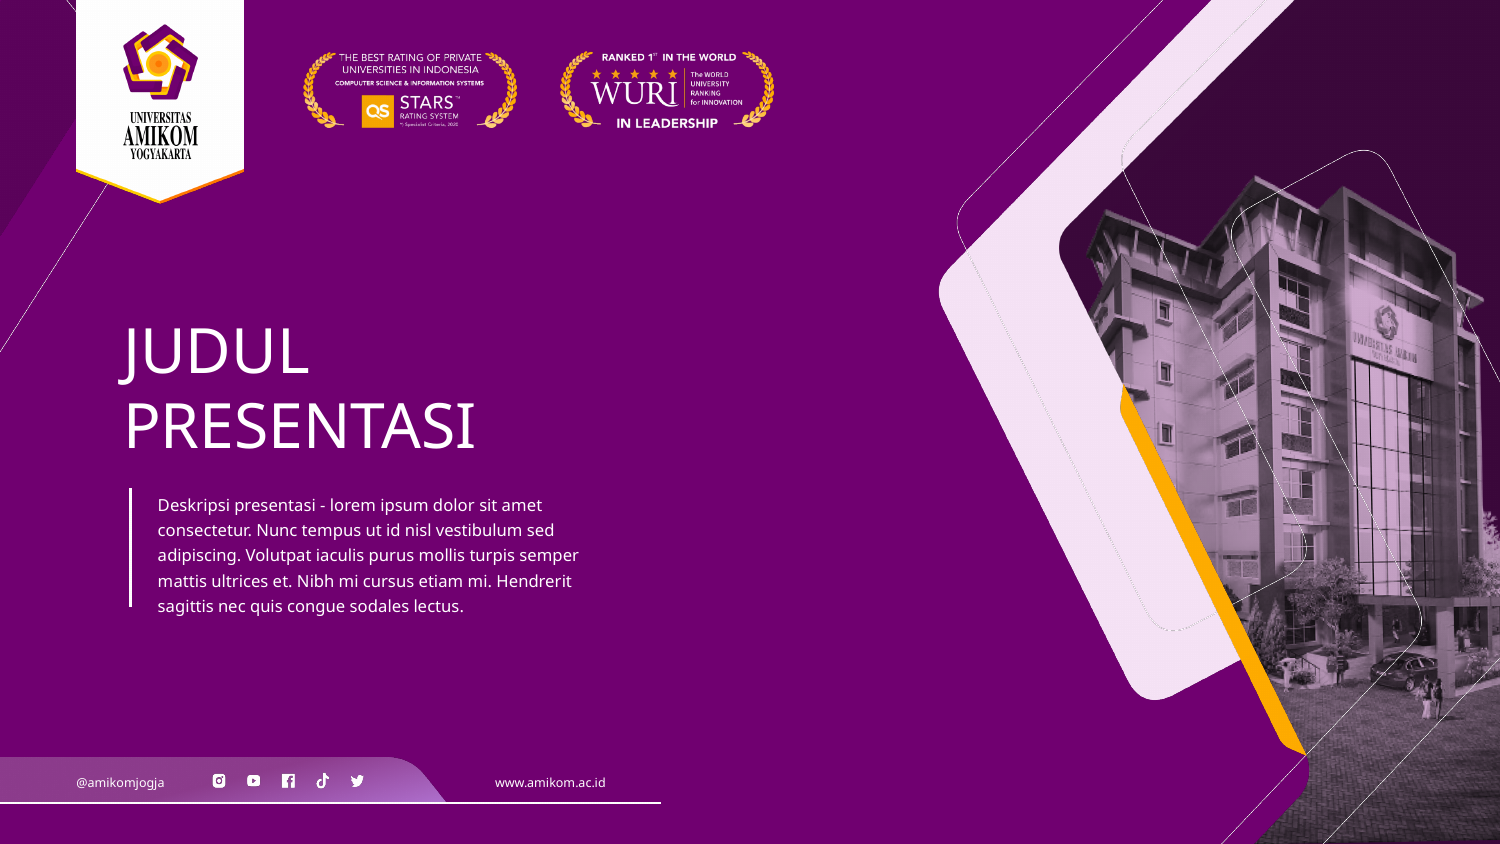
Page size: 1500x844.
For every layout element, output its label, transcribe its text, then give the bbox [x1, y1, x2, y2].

text_box Deskripsi presentasi - lorem ipsum dolor sit amet consectetur. Nunc tempus ut id nisl vestibulum sed adipiscing. Volutpat iaculis purus mollis turpis semper mattis ultrices et. Nibh mi cursus etiam mi. Hendrerit sagittis nec quis congue sodales lectus. [268, 488, 600, 607]
text_box JUDUL PRESENTASI [388, 314, 516, 462]
text_box www.amikom.ac.id [495, 771, 621, 790]
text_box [813, 0, 1500, 844]
picture [0, 0, 662, 842]
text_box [302, 51, 774, 128]
